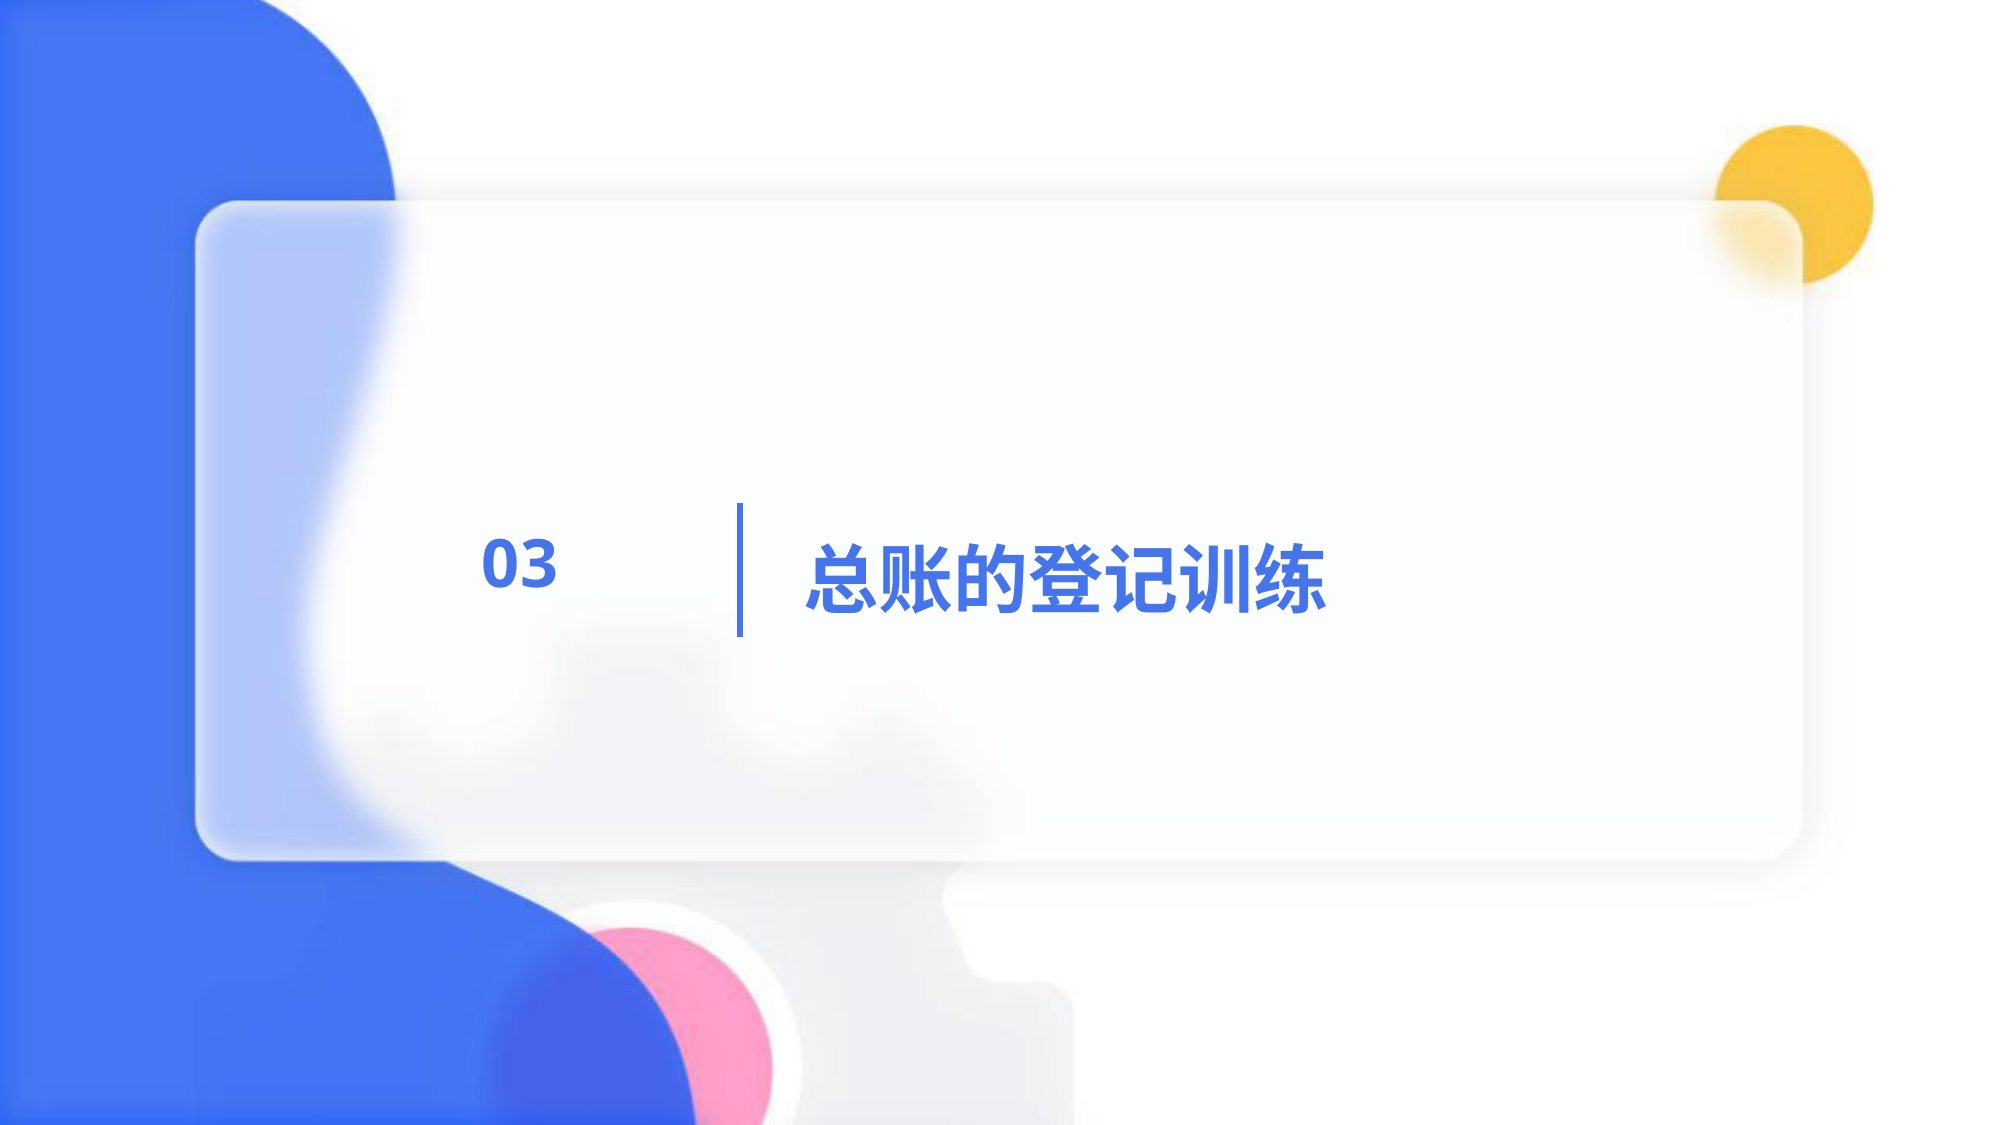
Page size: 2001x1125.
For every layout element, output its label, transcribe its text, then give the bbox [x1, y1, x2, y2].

picture [0, 0, 2000, 1125]
title 总账的登记训练 [787, 491, 1760, 629]
text_box 03 [326, 377, 714, 744]
